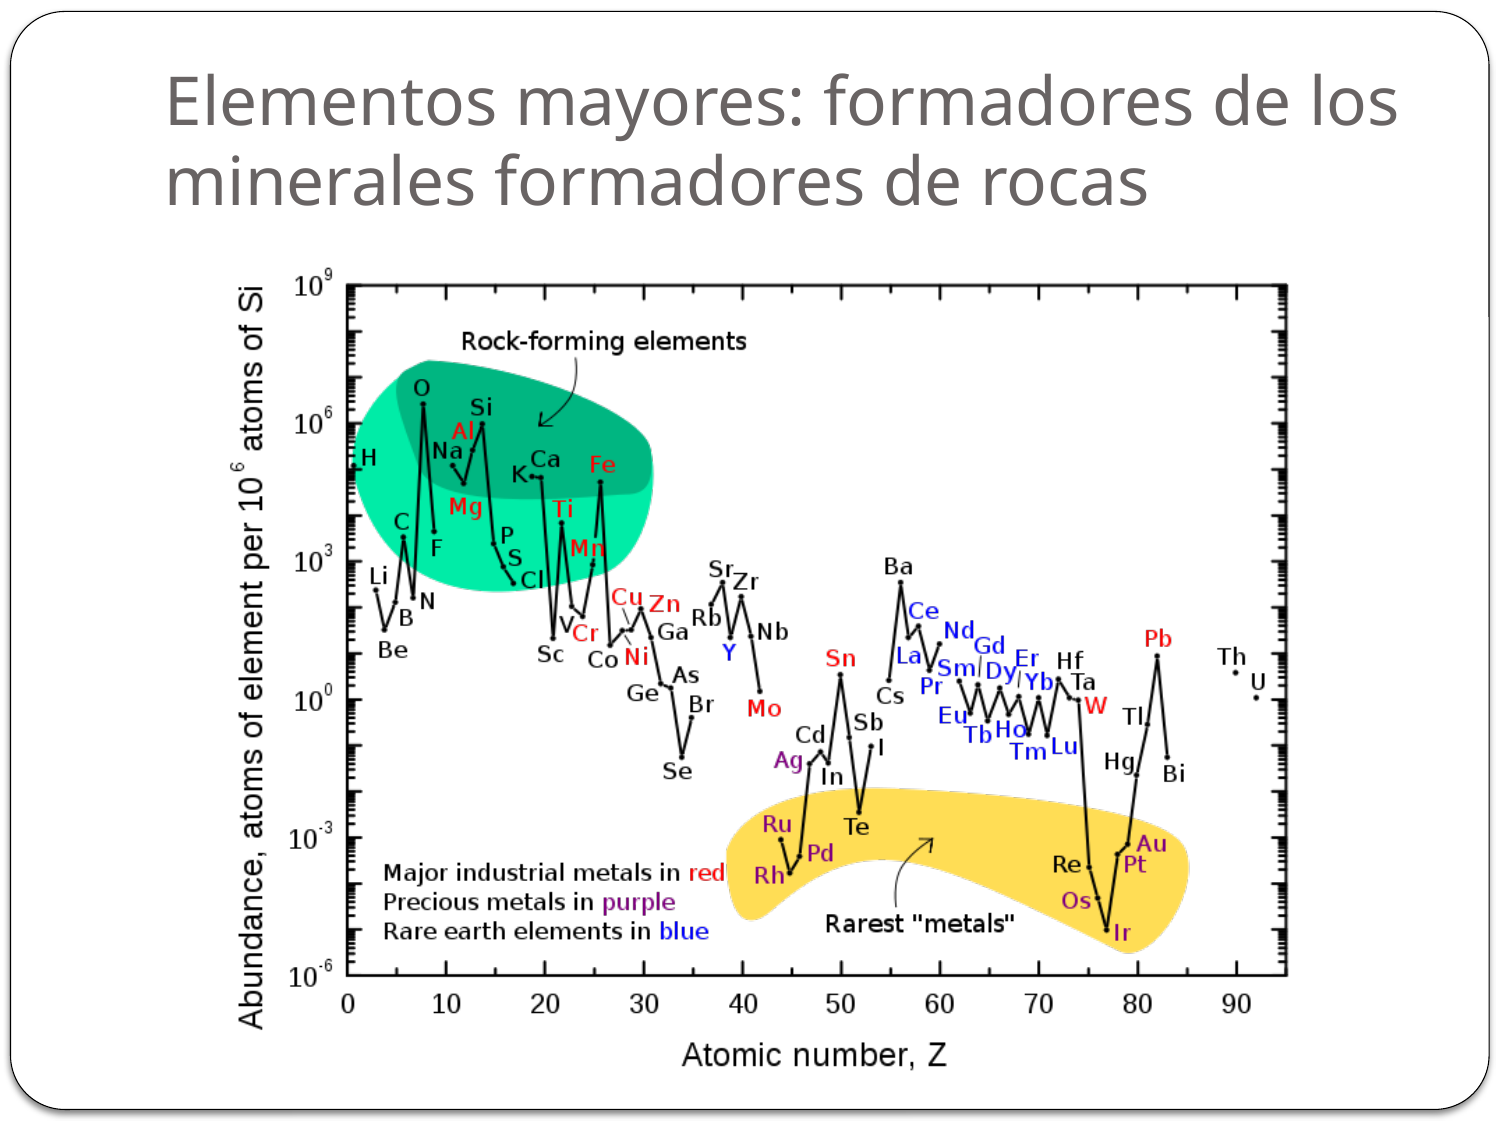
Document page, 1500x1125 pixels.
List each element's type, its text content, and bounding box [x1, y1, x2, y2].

picture [222, 253, 1301, 1091]
title Elementos mayores: formadores de los minerales formadores de rocas [150, 46, 1425, 235]
